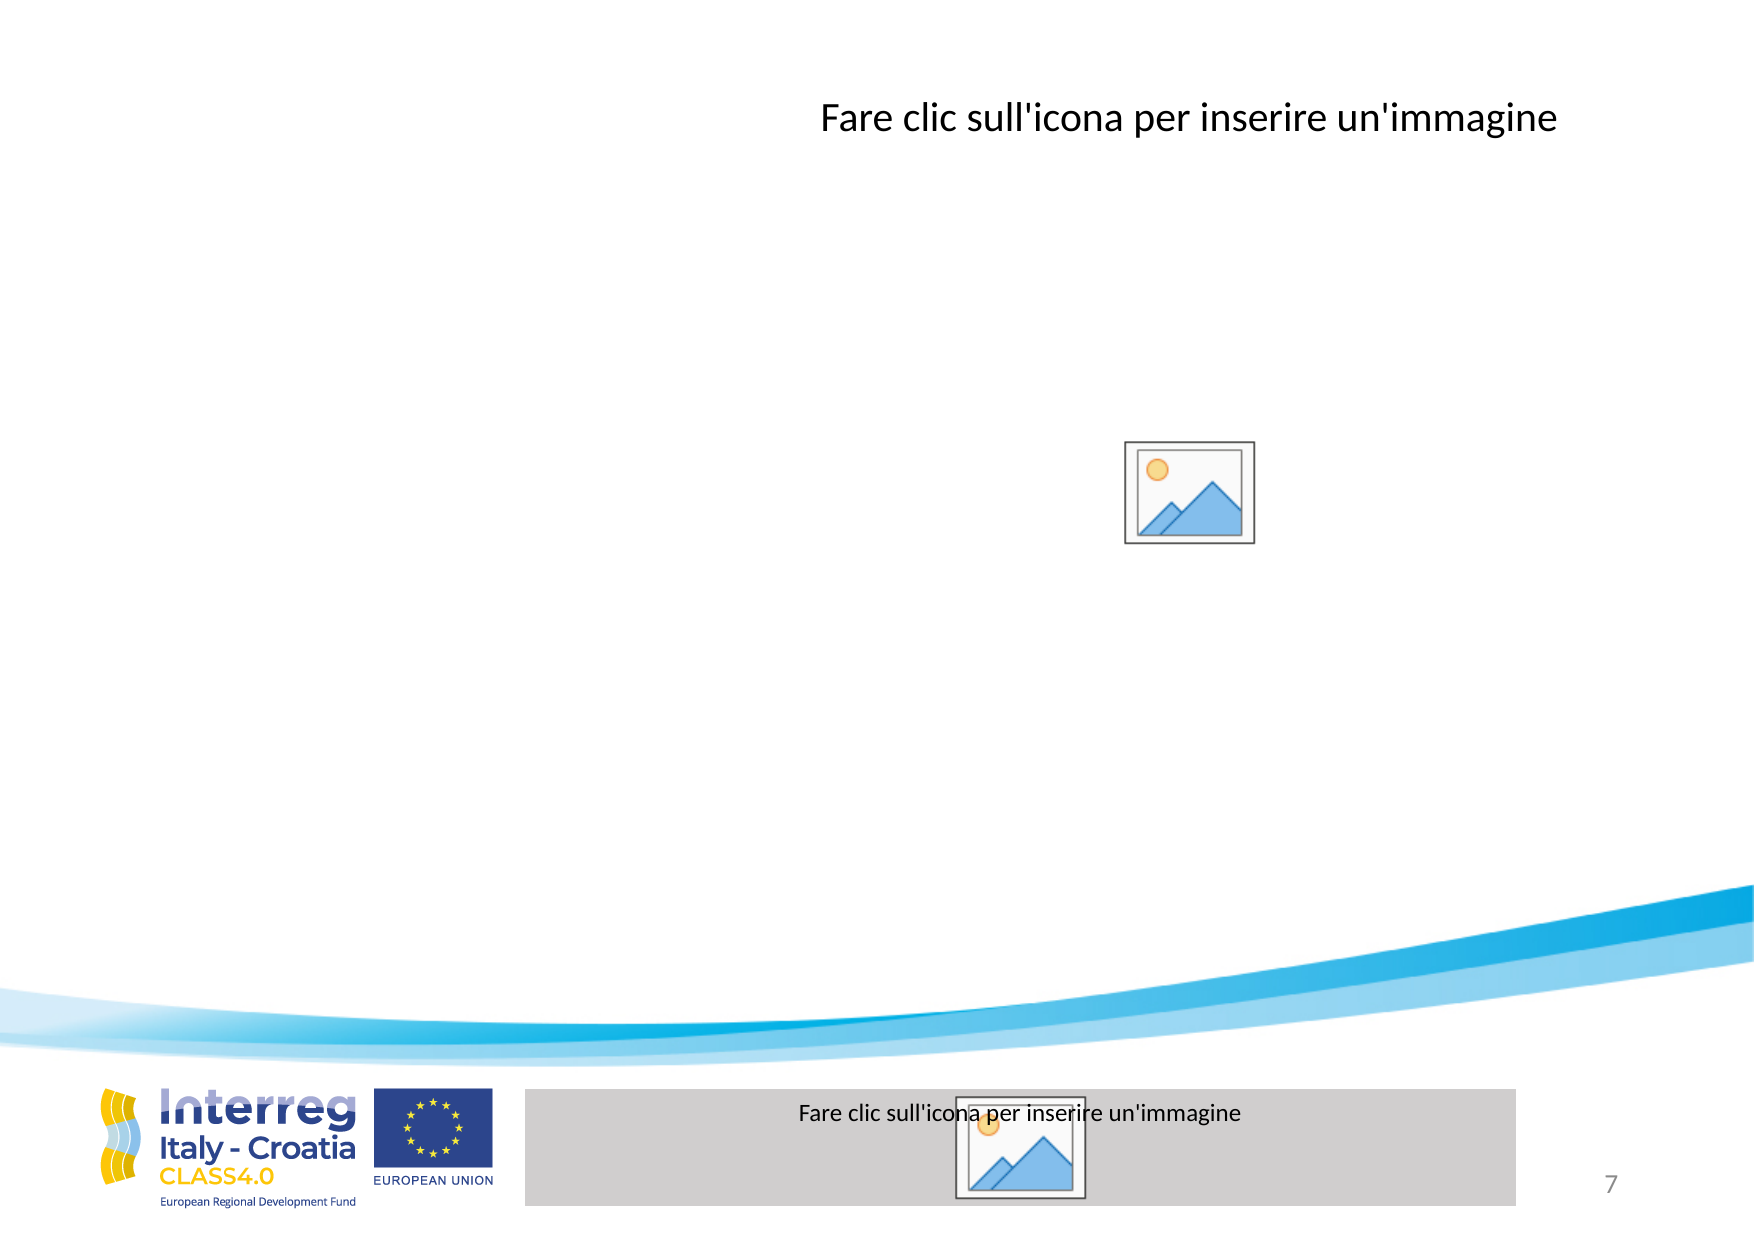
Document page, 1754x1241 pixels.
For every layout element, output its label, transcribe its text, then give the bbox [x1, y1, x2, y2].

slide_number 7 [1526, 1149, 1634, 1216]
picture [0, 81, 1754, 1218]
